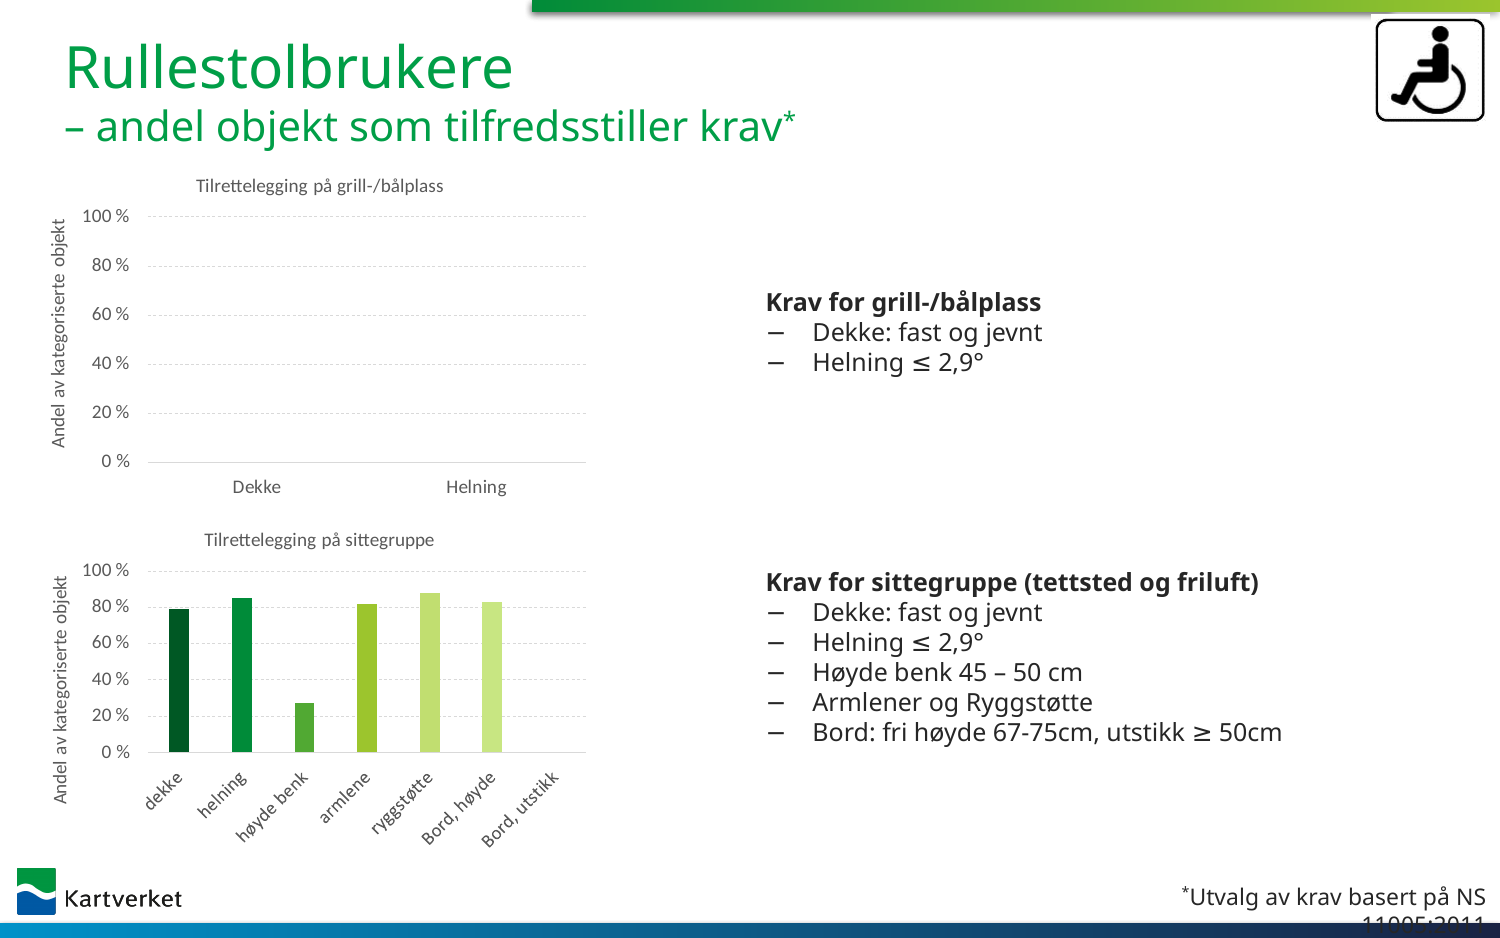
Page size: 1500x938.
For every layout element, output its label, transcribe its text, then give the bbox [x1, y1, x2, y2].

picture [41, 166, 597, 505]
text_box Krav for sittegruppe (tettsted og friluft) Dekke: fast og jevnt Helning ≤ 2,9° Høyde benk 45 – 50 cm Armlener og Ryggstøtte Bord: fri høyde 67-75cm, utstikk ≥ 50cm [750, 559, 1500, 754]
picture [41, 520, 597, 859]
text_box Krav for grill-/bålplass Dekke: fast og jevnt Helning ≤ 2,9° [750, 279, 1452, 384]
picture [1371, 13, 1491, 127]
text_box Rullestolbrukere – andel objekt som tilfredsstiller krav* [49, 14, 1431, 158]
text_box *Utvalg av krav basert på NS 11005:2011 [1068, 873, 1500, 938]
